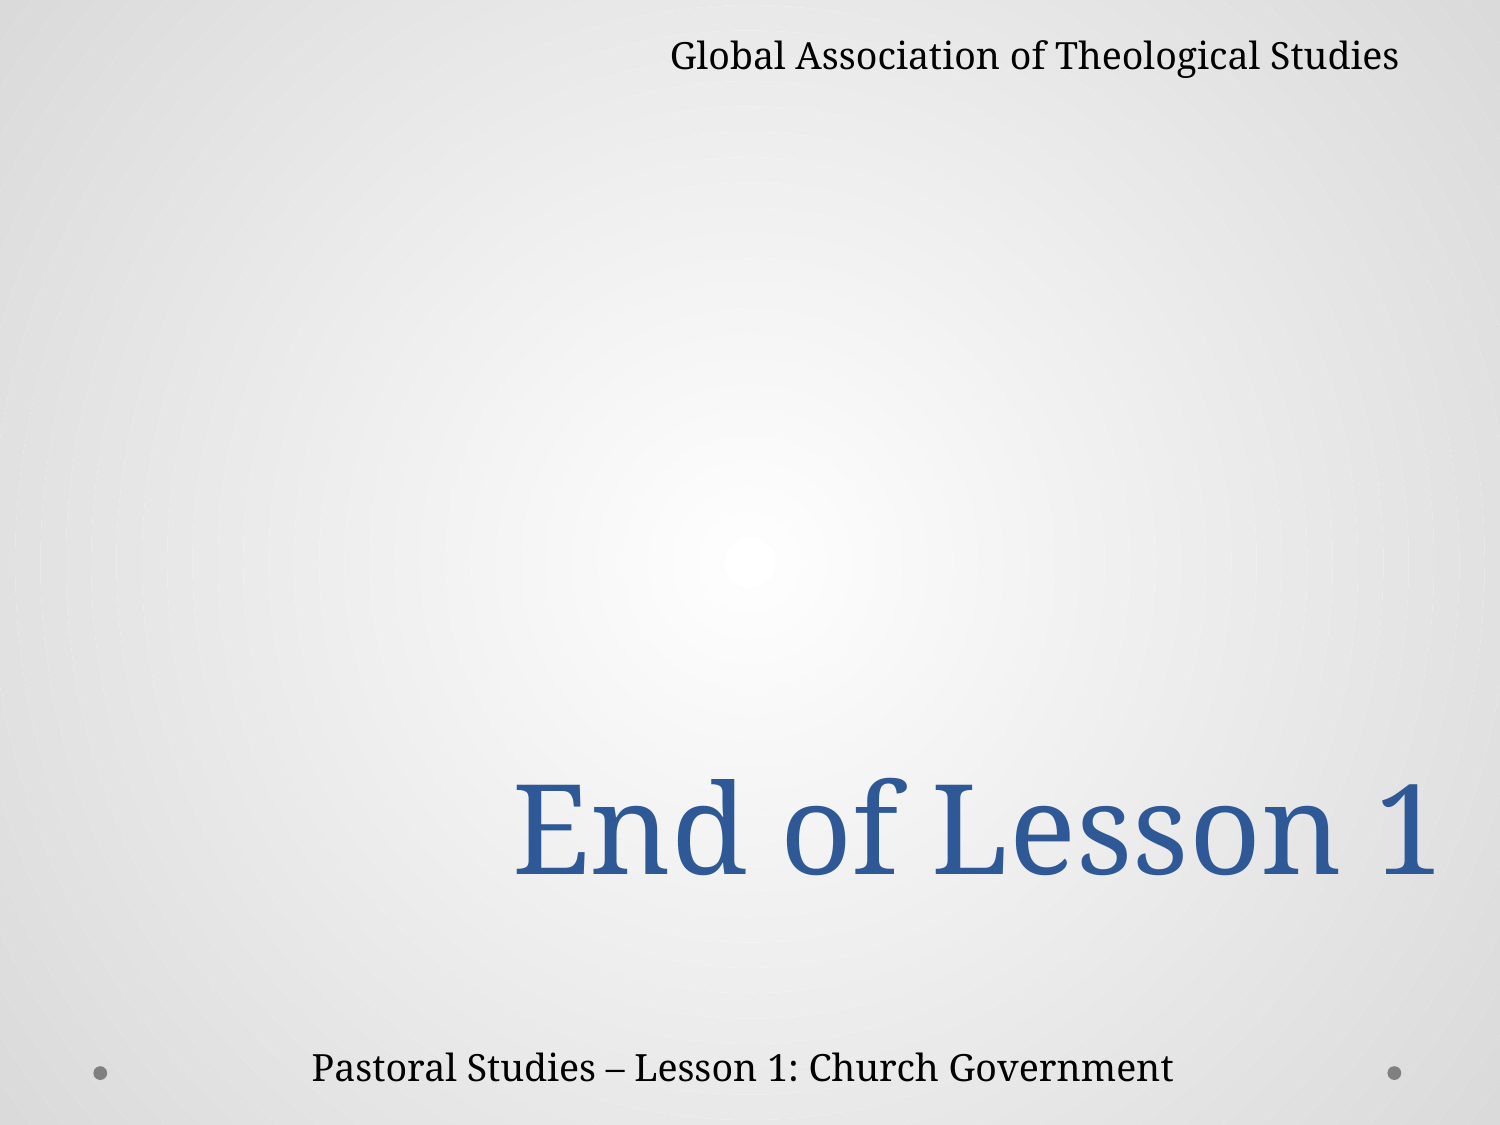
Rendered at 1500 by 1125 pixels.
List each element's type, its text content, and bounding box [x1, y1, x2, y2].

text_box Global Association of Theological Studies [466, 24, 1425, 85]
text_box Pastoral Studies – Lesson 1: Church Government [113, 1036, 1373, 1097]
title End of Lesson 1 [275, 644, 1500, 907]
